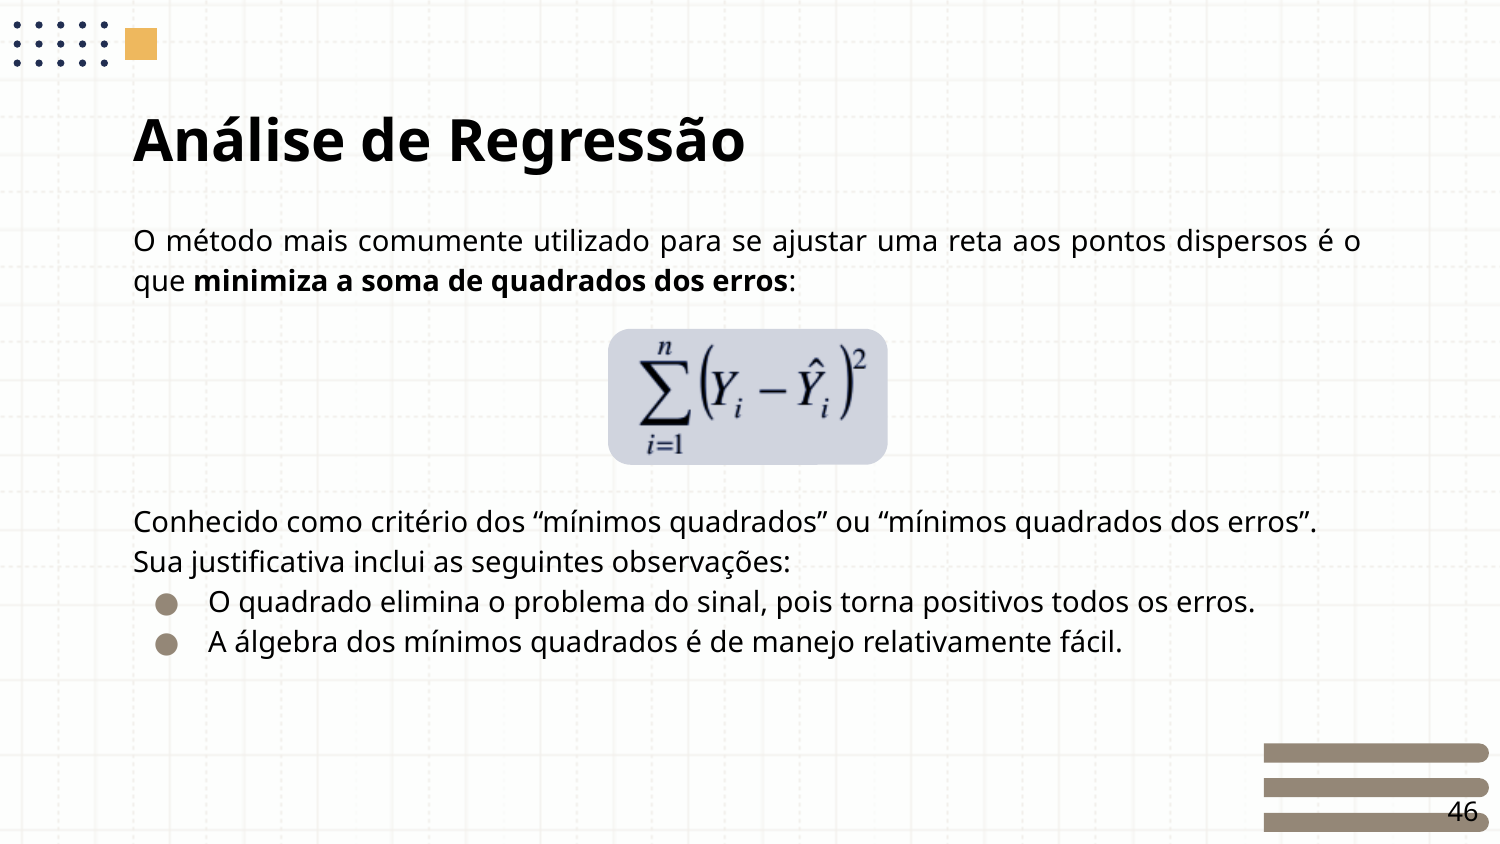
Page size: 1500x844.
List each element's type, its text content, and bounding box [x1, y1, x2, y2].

title Análise de Regressão [118, 88, 801, 201]
subtitle O método mais comumente utilizado para se ajustar uma reta aos pontos dispersos é o que minimiza a soma de quadrados dos erros: Conhecido como critério dos “mínimos quadrados” ou “mínimos quadrados dos erros”. Sua justificativa inclui as seguintes observações: O quadrado elimina o problema do sinal, pois torna positivos todos os erros. A álgebra dos mínimos quadrados é de manejo relativamente fácil. [118, 201, 1378, 718]
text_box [1263, 743, 1490, 833]
slide_number ‹#› [1403, 779, 1494, 844]
picture [607, 328, 888, 465]
